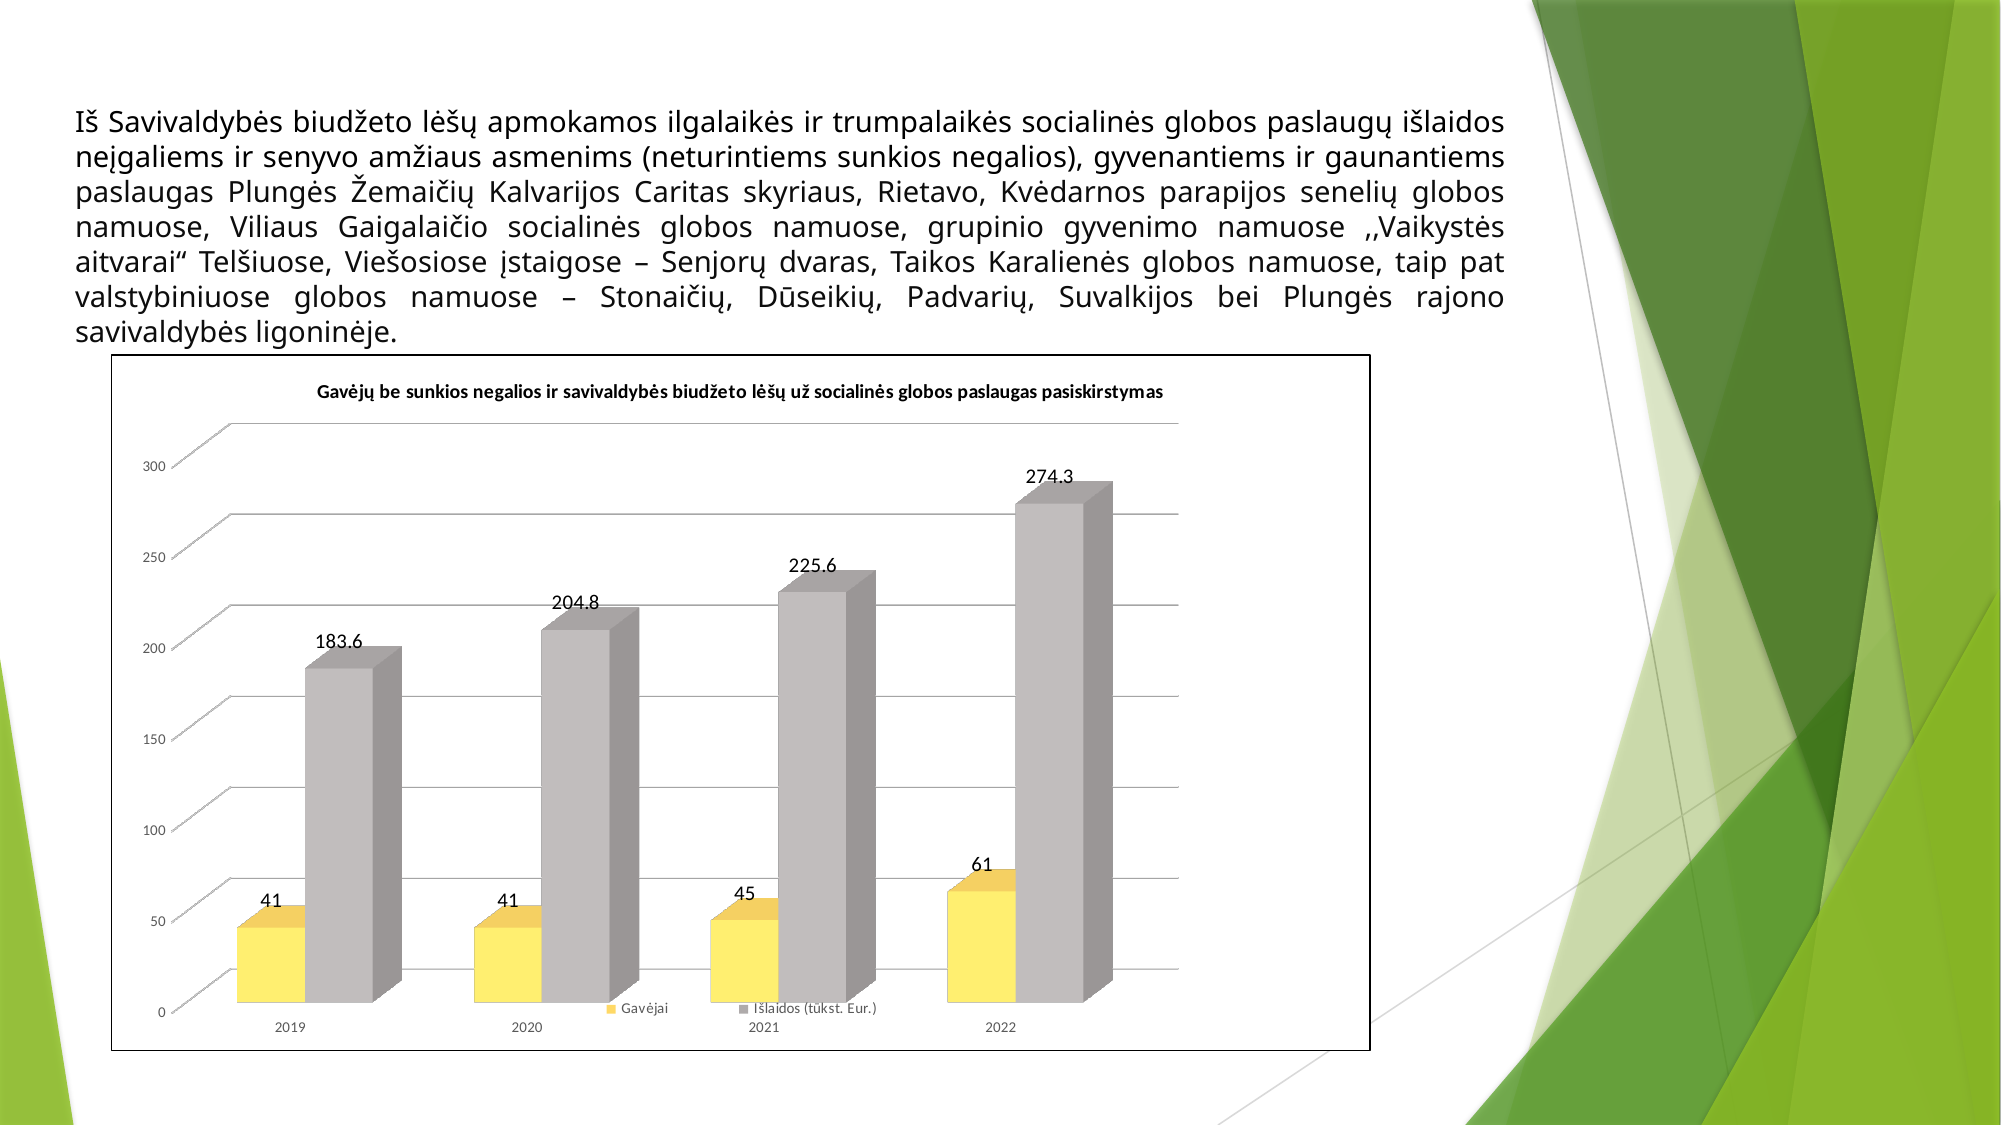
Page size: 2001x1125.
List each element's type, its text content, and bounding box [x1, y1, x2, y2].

chart [110, 353, 1372, 1052]
title Iš Savivaldybės biudžeto lėšų apmokamos ilgalaikės ir trumpalaikės socialinės globos paslaugų išlaidos neįgaliems ir senyvo amžiaus asmenims (neturintiems sunkios negalios), gyvenantiems ir gaunantiems paslaugas Plungės Žemaičių Kalvarijos Caritas skyriaus, Rietavo, Kvėdarnos parapijos senelių globos namuose, Viliaus Gaigalaičio socialinės globos namuose, grupinio gyvenimo namuose ,,Vaikystės aitvarai“ Telšiuose, Viešosiose įstaigose – Senjorų dvaras, Taikos Karalienės globos namuose, taip pat valstybiniuose globos namuose – Stonaičių, Dūseikių, Padvarių, Suvalkijos bei Plungės rajono savivaldybės ligoninėje. [60, 95, 1522, 313]
